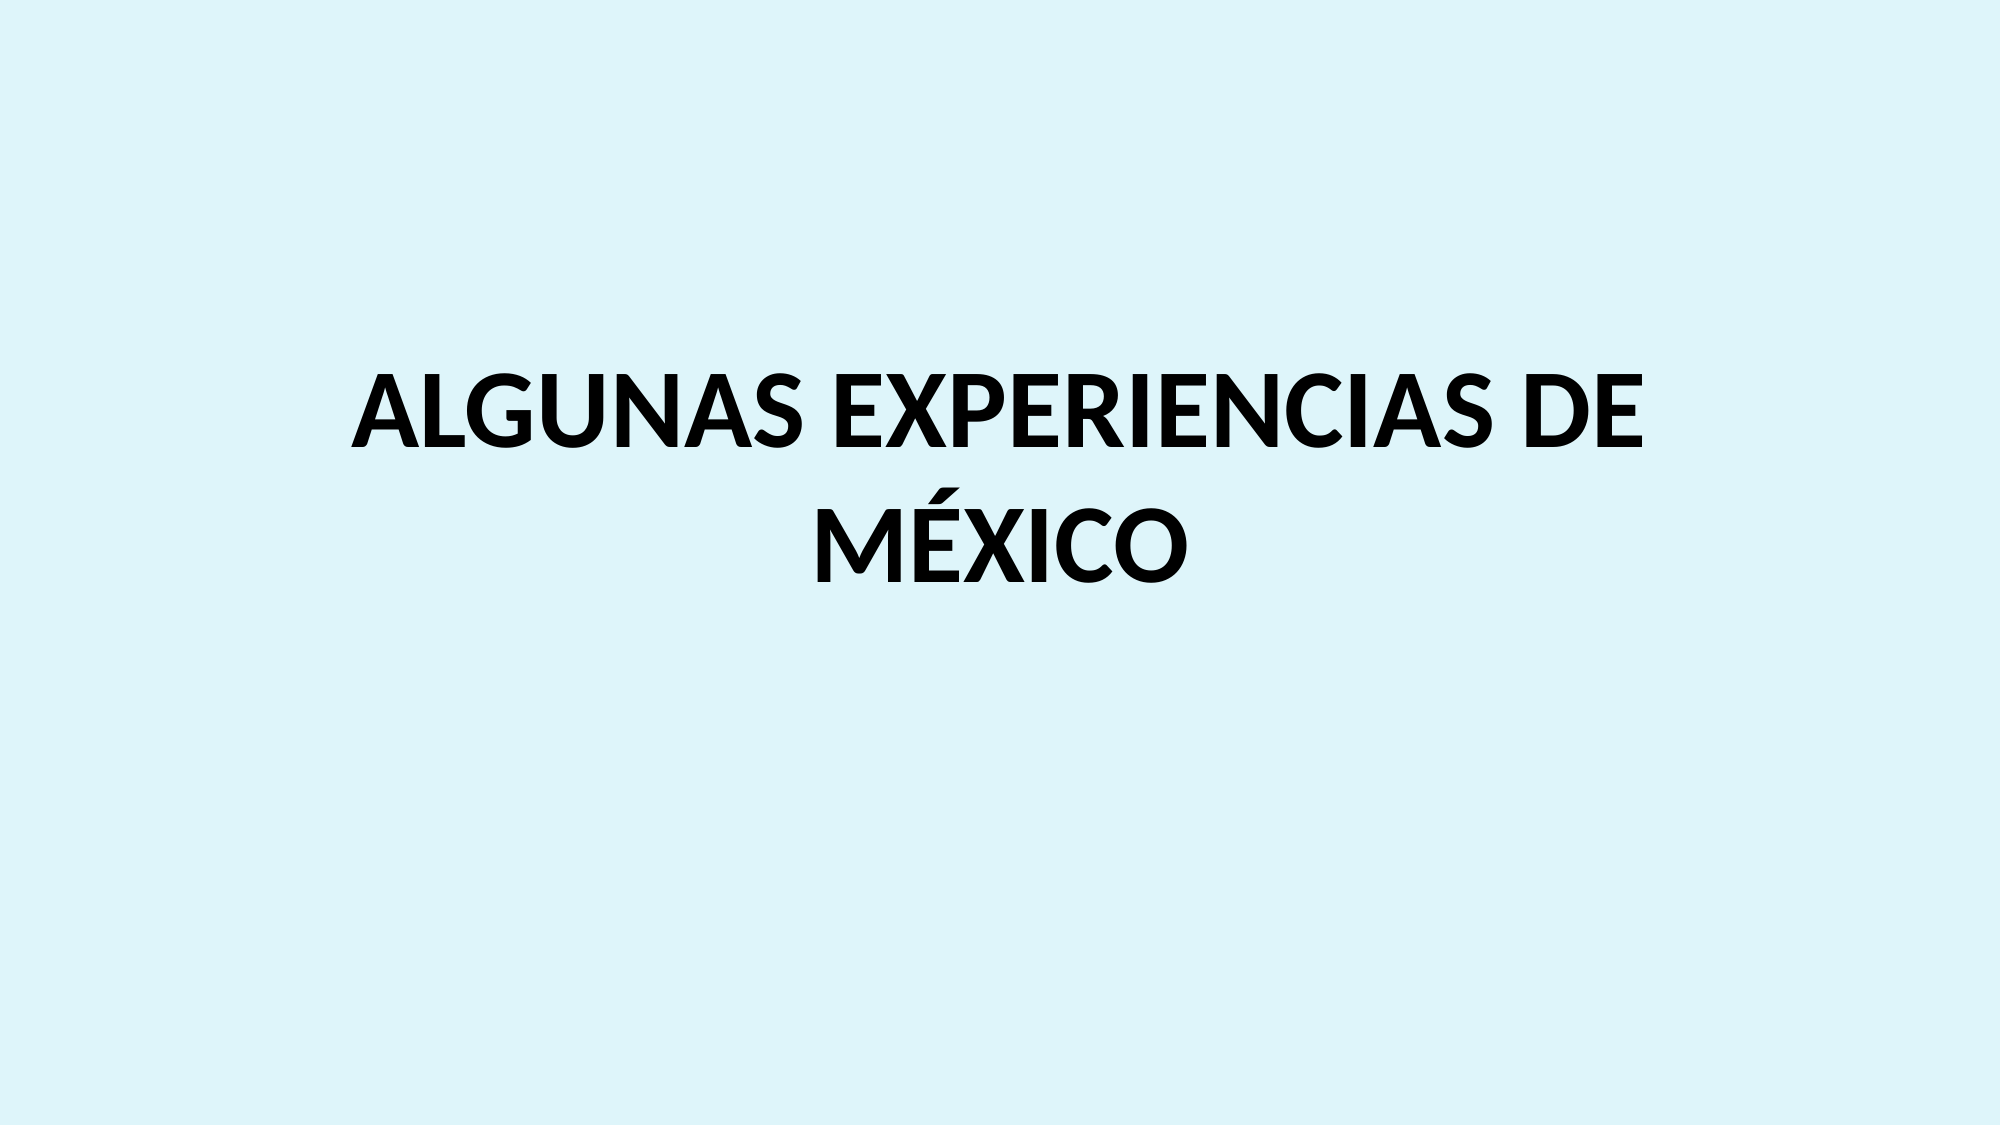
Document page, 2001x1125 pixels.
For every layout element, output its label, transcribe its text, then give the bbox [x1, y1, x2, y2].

title ALGUNAS EXPERIENCIAS DE MÉXICO [150, 349, 1850, 591]
